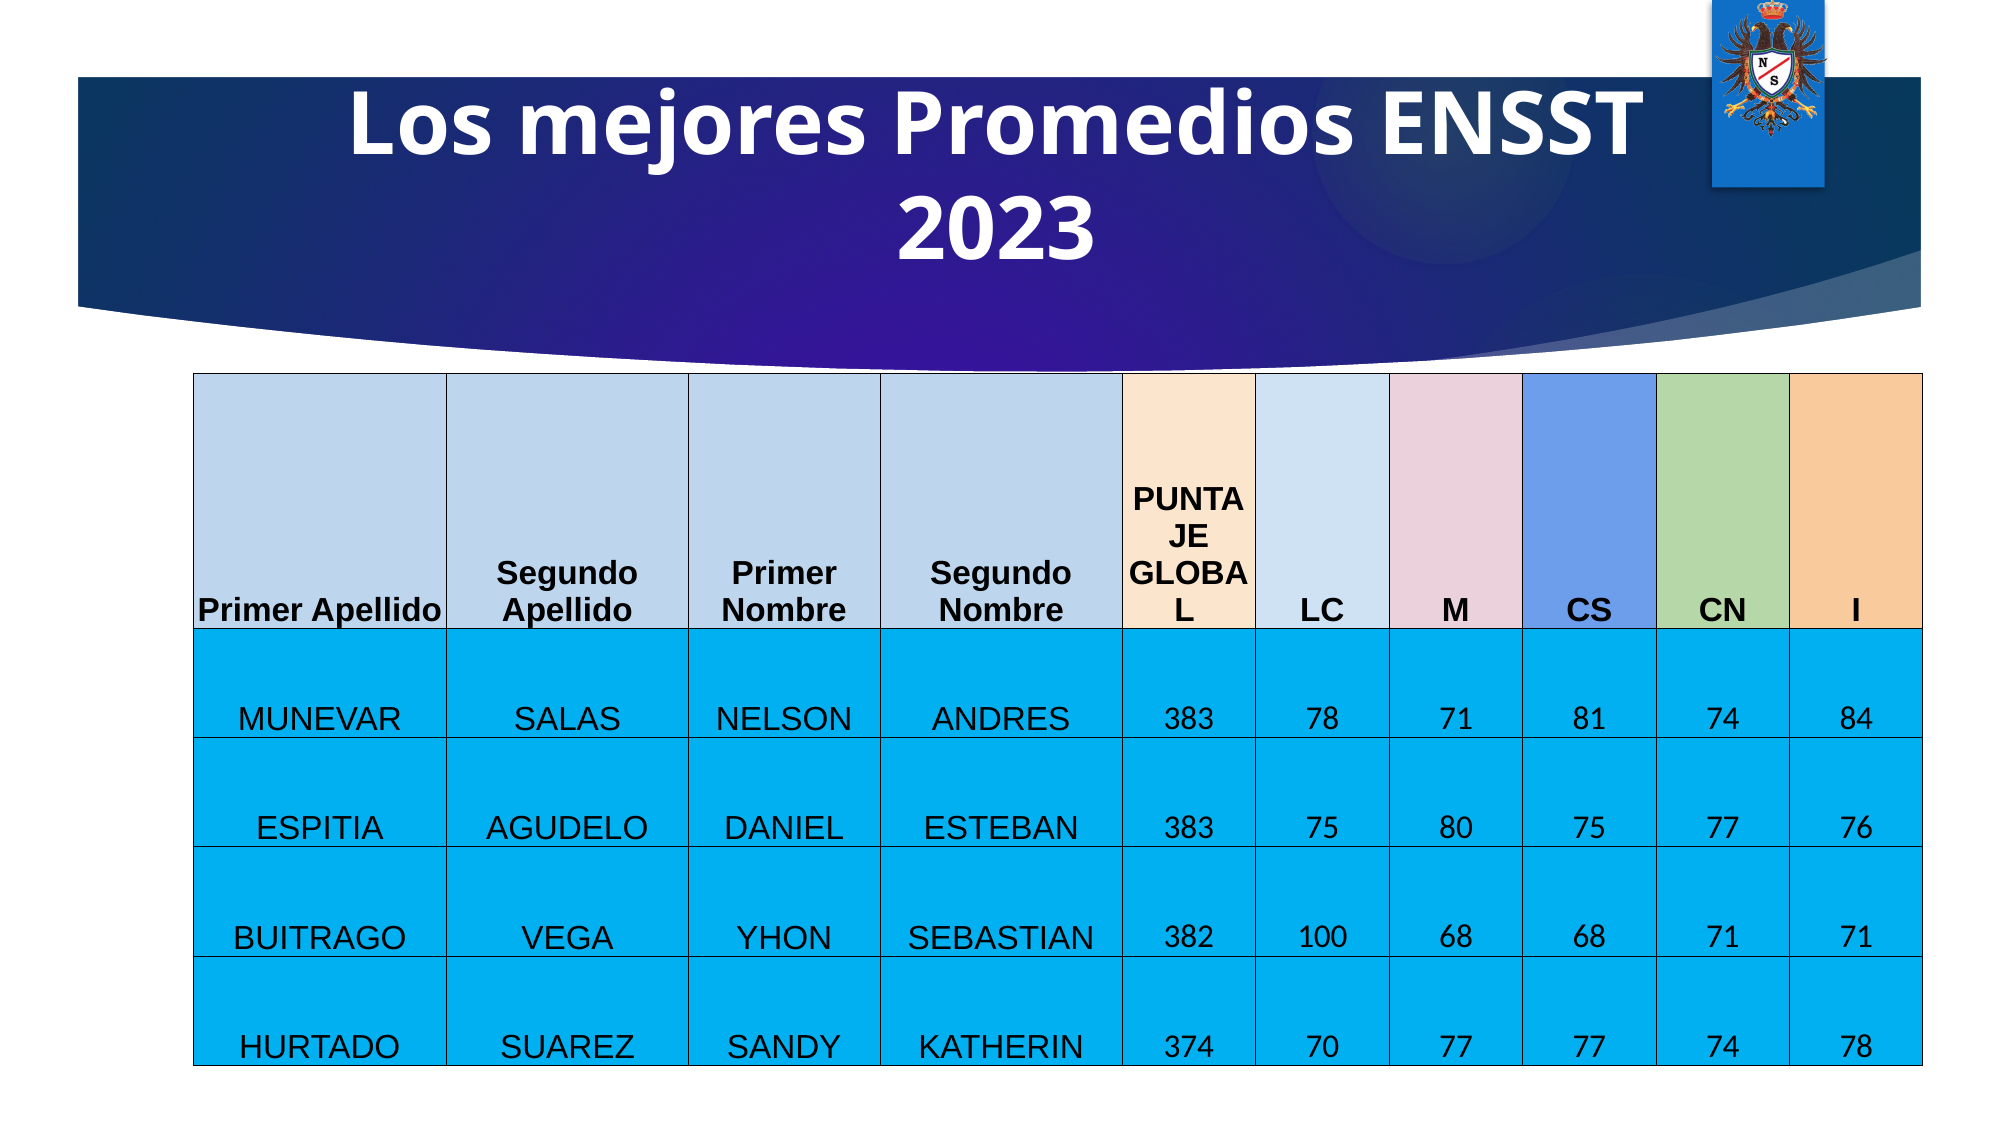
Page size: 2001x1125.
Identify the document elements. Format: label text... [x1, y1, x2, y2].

table_cell BUITRAGO [194, 847, 446, 956]
table_cell SALAS [447, 629, 688, 737]
table_cell 77 [1390, 957, 1522, 1065]
table_header M [1390, 374, 1522, 628]
table_cell VEGA [447, 847, 688, 956]
table_cell 68 [1390, 847, 1522, 956]
table_cell AGUDELO [447, 738, 688, 846]
text_box Los mejores Promedios ENSST 2023 [298, 59, 1695, 210]
table_header Segundo Nombre [881, 374, 1122, 628]
table_cell DANIEL [689, 738, 880, 846]
table_header I [1790, 374, 1922, 628]
table_cell 68 [1523, 847, 1656, 956]
table_cell HURTADO [194, 957, 446, 1065]
table_cell YHON [689, 847, 880, 956]
table_cell ESTEBAN [881, 738, 1122, 846]
table_cell 75 [1256, 738, 1389, 846]
table_cell 78 [1256, 629, 1389, 737]
table_header Segundo Apellido [447, 374, 688, 628]
table_header Primer Apellido [194, 374, 446, 628]
table_header CS [1523, 374, 1656, 628]
table_header CN [1657, 374, 1789, 628]
table_cell SUAREZ [447, 957, 688, 1065]
table_header LC [1256, 374, 1389, 628]
table_cell 78 [1790, 957, 1922, 1065]
table_cell 71 [1390, 629, 1522, 737]
table_cell NELSON [689, 629, 880, 737]
table_cell MUNEVAR [194, 629, 446, 737]
table_cell SANDY [689, 957, 880, 1065]
table_header Primer Nombre [689, 374, 880, 628]
table_cell 383 [1123, 738, 1255, 846]
picture [1711, 0, 1830, 168]
table_cell 76 [1790, 738, 1922, 846]
table_cell 383 [1123, 629, 1255, 737]
table_cell 74 [1657, 629, 1789, 737]
table_cell 74 [1657, 957, 1789, 1065]
table_cell 77 [1523, 957, 1656, 1065]
table_cell 71 [1657, 847, 1789, 956]
table_cell KATHERIN [881, 957, 1122, 1065]
table_cell 100 [1256, 847, 1389, 956]
table_header PUNTAJE GLOBAL [1123, 374, 1255, 628]
table_cell 80 [1390, 738, 1522, 846]
table_cell SEBASTIAN [881, 847, 1122, 956]
table_cell 382 [1123, 847, 1255, 956]
table_cell 81 [1523, 629, 1656, 737]
table_cell 75 [1523, 738, 1656, 846]
table_cell 374 [1123, 957, 1255, 1065]
table_cell 77 [1657, 738, 1789, 846]
table_cell 70 [1256, 957, 1389, 1065]
table_cell ESPITIA [194, 738, 446, 846]
table_cell 71 [1790, 847, 1922, 956]
table_cell ANDRES [881, 629, 1122, 737]
table_cell 84 [1790, 629, 1922, 737]
